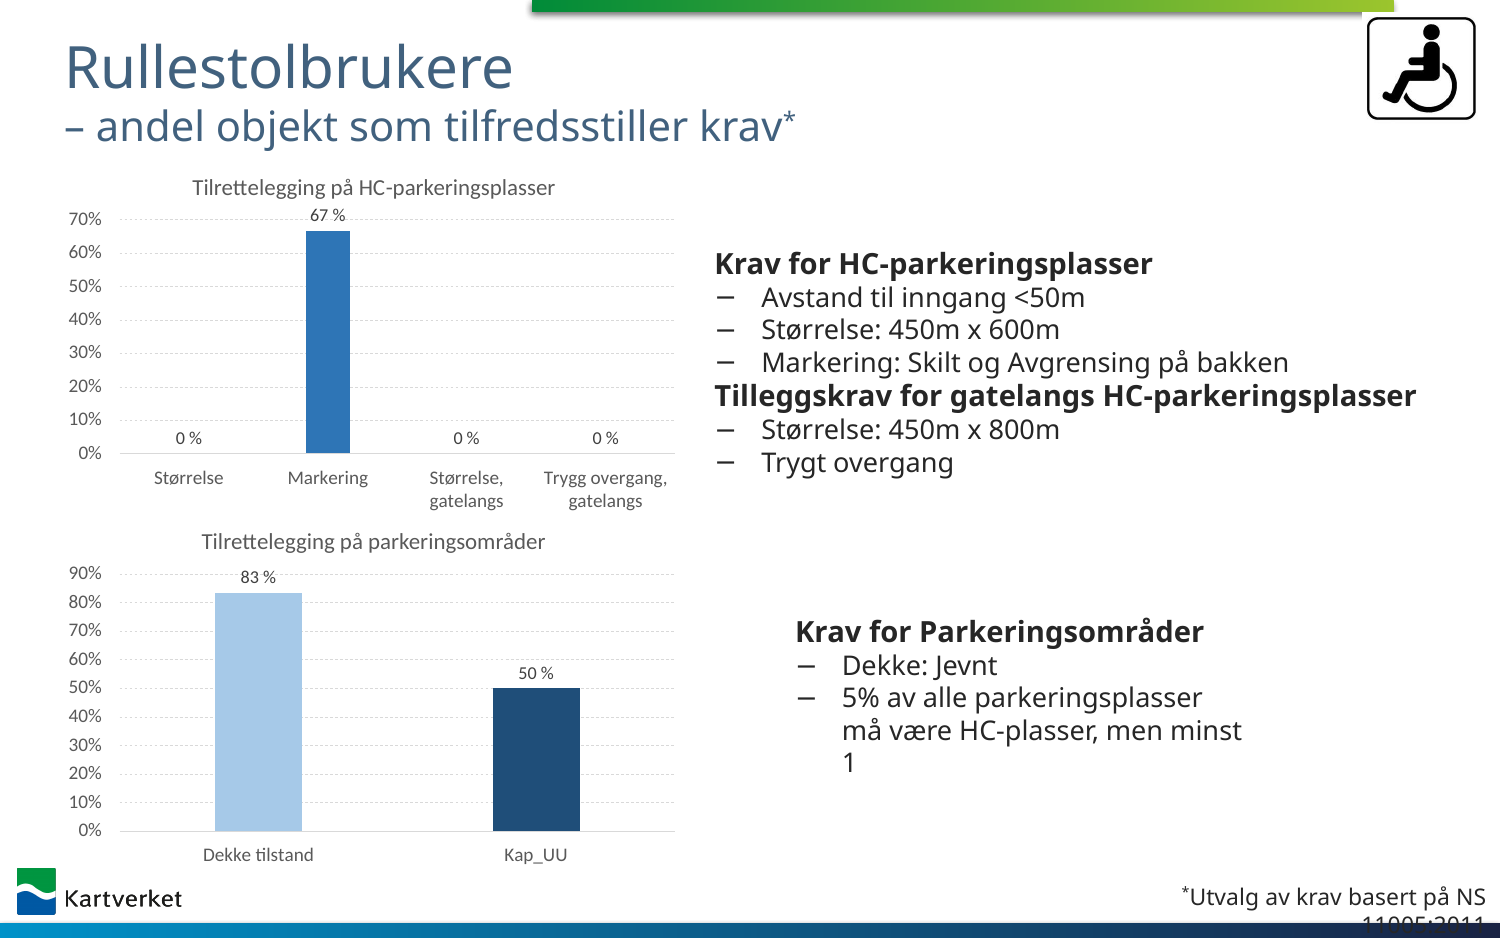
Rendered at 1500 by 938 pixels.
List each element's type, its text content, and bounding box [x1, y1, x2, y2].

picture [1362, 12, 1481, 126]
text_box Krav for HC-parkeringsplasser Avstand til inngang <50m Størrelse: 450m x 600m Markering: Skilt og Avgrensing på bakken Tilleggskrav for gatelangs HC-parkeringsplasser Størrelse: 450m x 800m Trygt overgang [699, 237, 1433, 485]
text_box Krav for Parkeringsområder Dekke: Jevnt 5% av alle parkeringsplasser må være HC-plasser, men minst 1 [780, 605, 1261, 786]
text_box *Utvalg av krav basert på NS 11005:2011 [1068, 873, 1500, 938]
text_box Rullestolbrukere – andel objekt som tilfredsstiller krav* [49, 25, 1431, 158]
picture [62, 520, 686, 874]
picture [62, 166, 686, 519]
